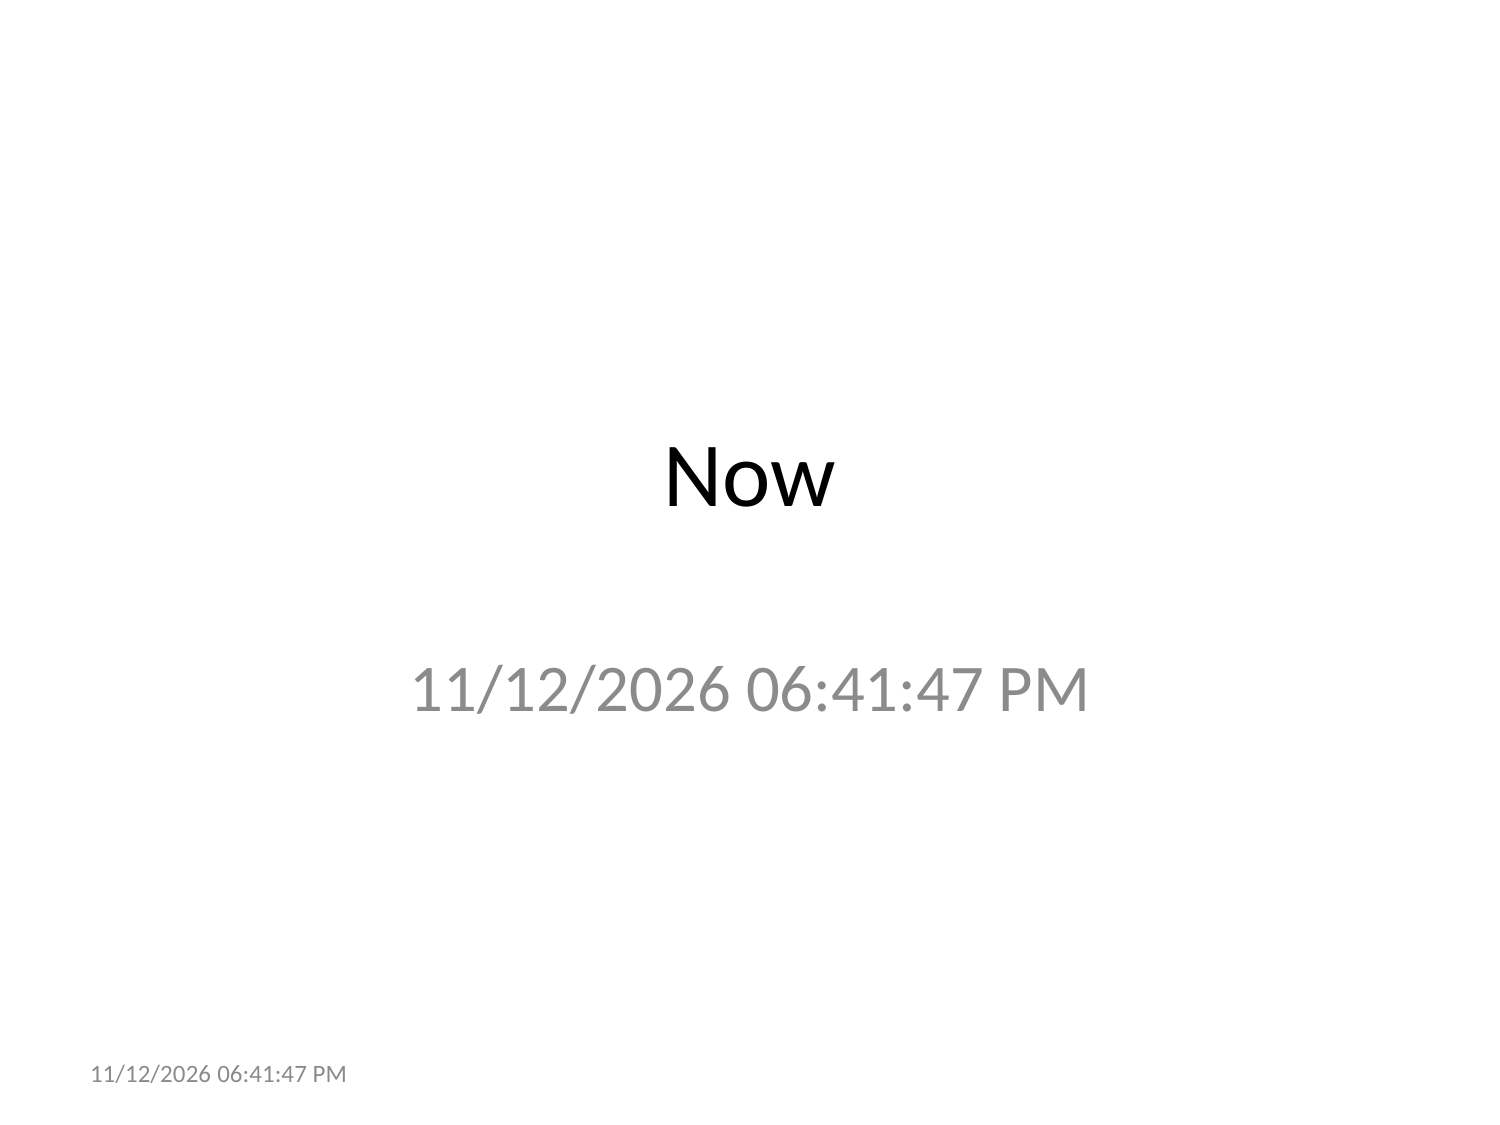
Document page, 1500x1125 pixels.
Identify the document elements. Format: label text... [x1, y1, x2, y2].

subtitle 2011-12-19 10:20:04 AM [225, 637, 1275, 925]
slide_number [75, 1042, 425, 1103]
title Now [112, 349, 1388, 591]
